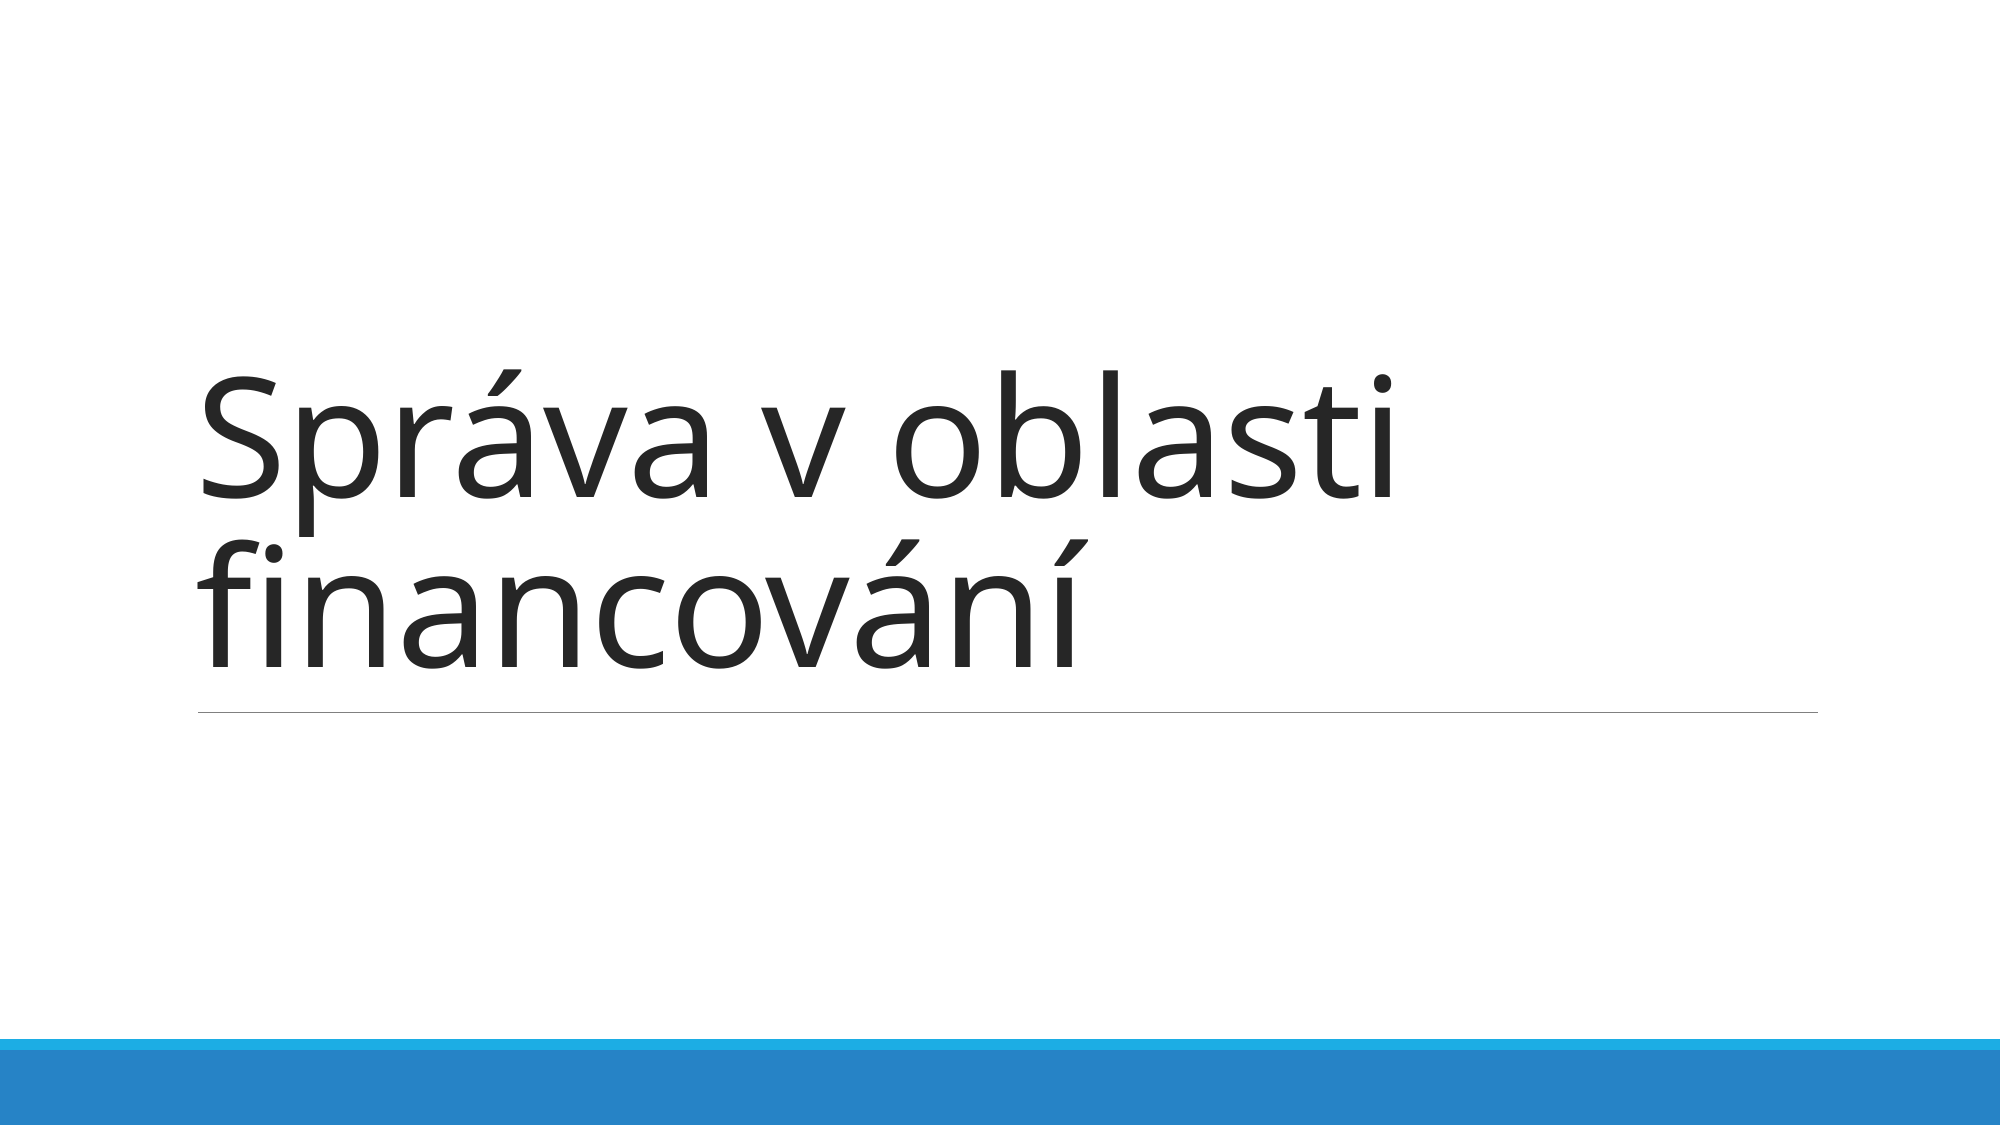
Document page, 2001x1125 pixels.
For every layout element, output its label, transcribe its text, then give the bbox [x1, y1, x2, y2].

title Správa v oblasti financování [180, 124, 1830, 710]
